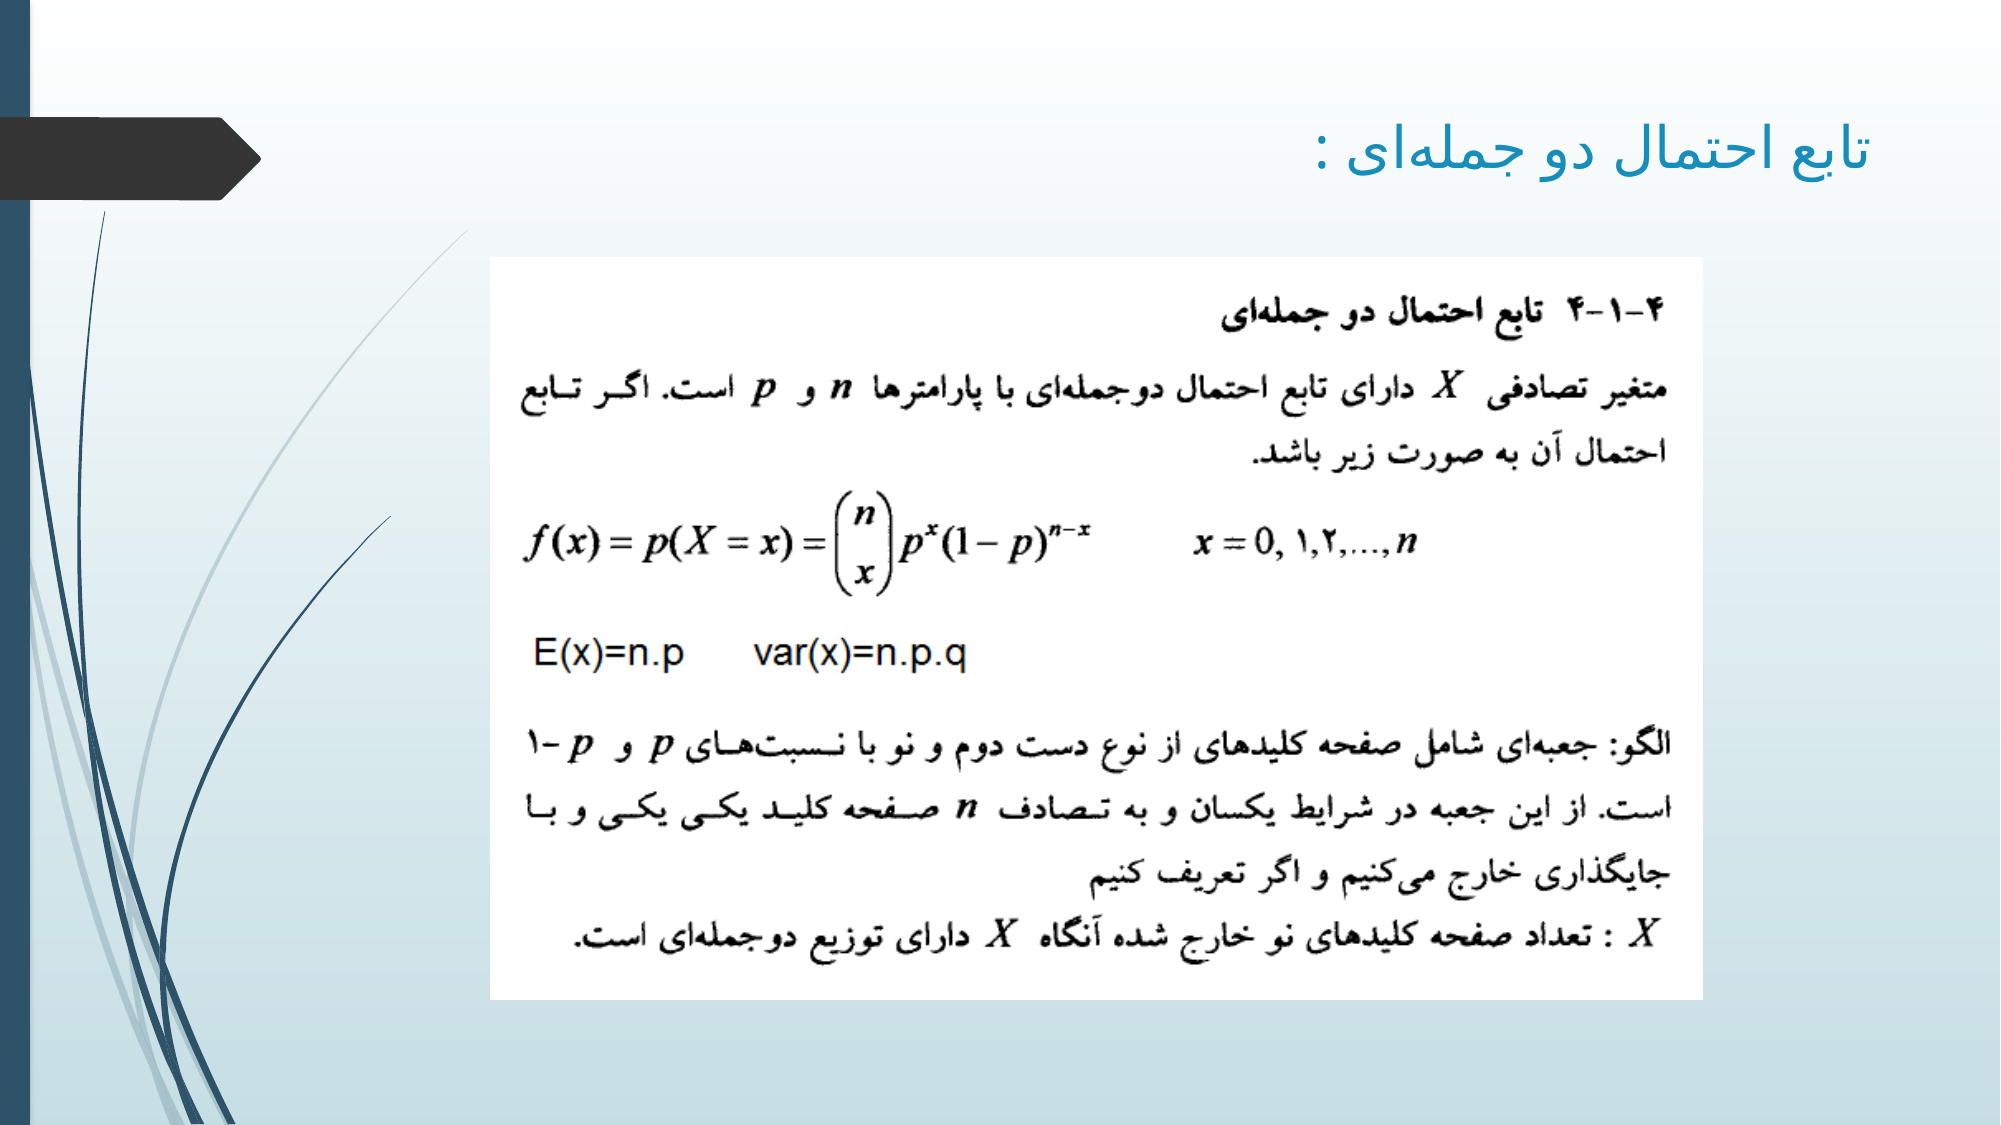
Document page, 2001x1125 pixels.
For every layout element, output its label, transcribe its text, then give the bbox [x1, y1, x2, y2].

title تابع احتمال دو جمله‌ای : [425, 102, 1888, 313]
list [489, 257, 1704, 1000]
